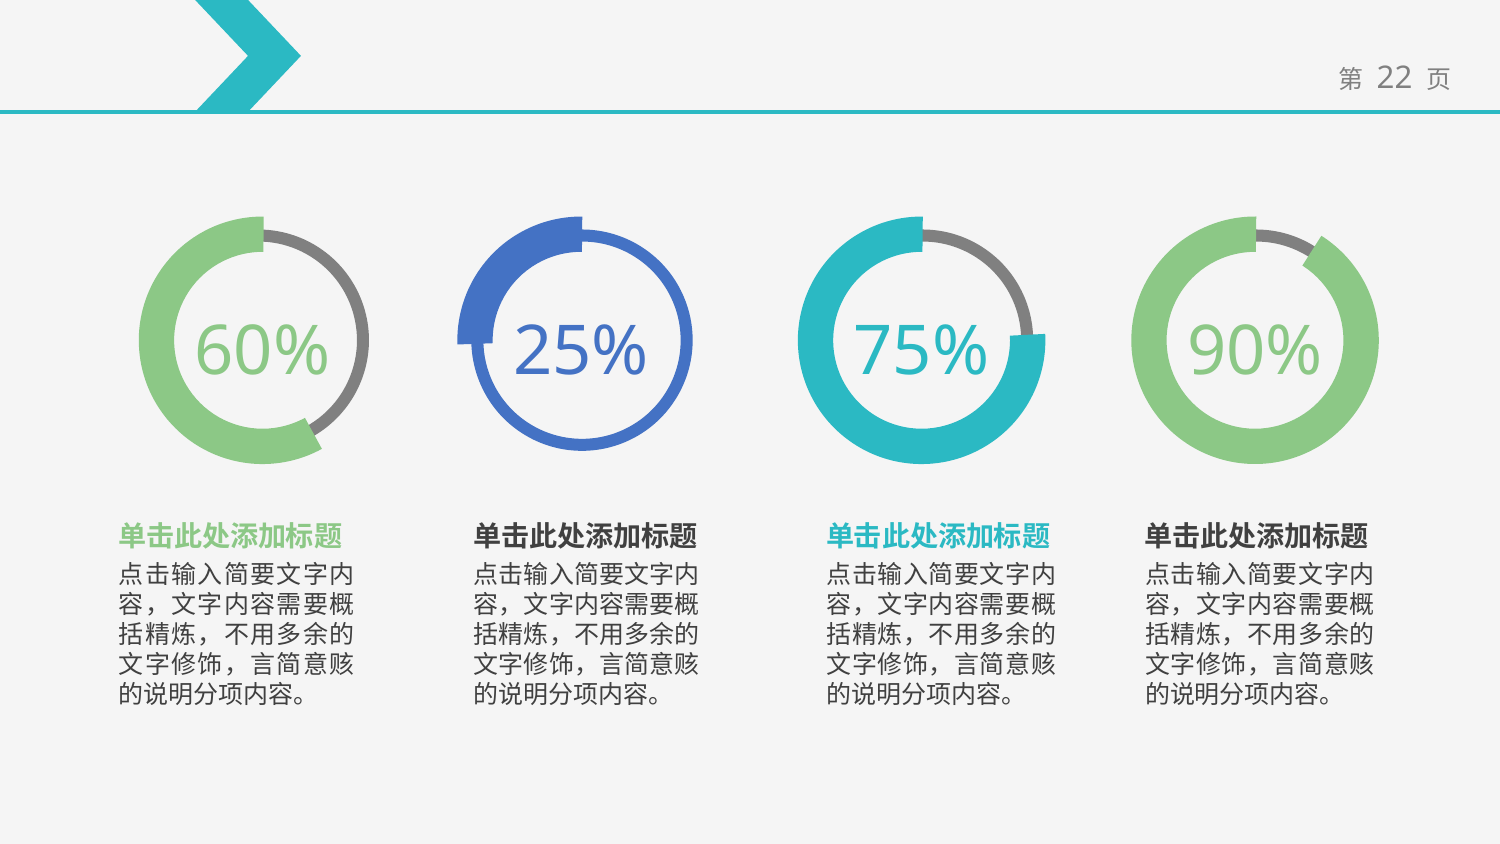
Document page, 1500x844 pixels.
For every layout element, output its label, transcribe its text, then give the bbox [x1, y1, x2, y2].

text_box 单击此处添加标题 [1129, 511, 1410, 560]
text_box 点击输入简要文字内容，文字内容需要概括精炼，不用多余的文字修饰，言简意赅的说明分项内容。 [811, 560, 1072, 716]
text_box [1131, 216, 1379, 464]
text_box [797, 216, 1046, 464]
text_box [138, 216, 387, 464]
text_box 点击输入简要文字内容，文字内容需要概括精炼，不用多余的文字修饰，言简意赅的说明分项内容。 [1130, 560, 1390, 716]
text_box 单击此处添加标题 [458, 511, 739, 560]
text_box 单击此处添加标题 [811, 511, 1091, 560]
text_box 单击此处添加标题 [103, 511, 389, 560]
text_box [457, 216, 705, 464]
text_box 点击输入简要文字内容，文字内容需要概括精炼，不用多余的文字修饰，言简意赅的说明分项内容。 [459, 560, 715, 716]
text_box 点击输入简要文字内容，文字内容需要概括精炼，不用多余的文字修饰，言简意赅的说明分项内容。 [103, 560, 370, 716]
